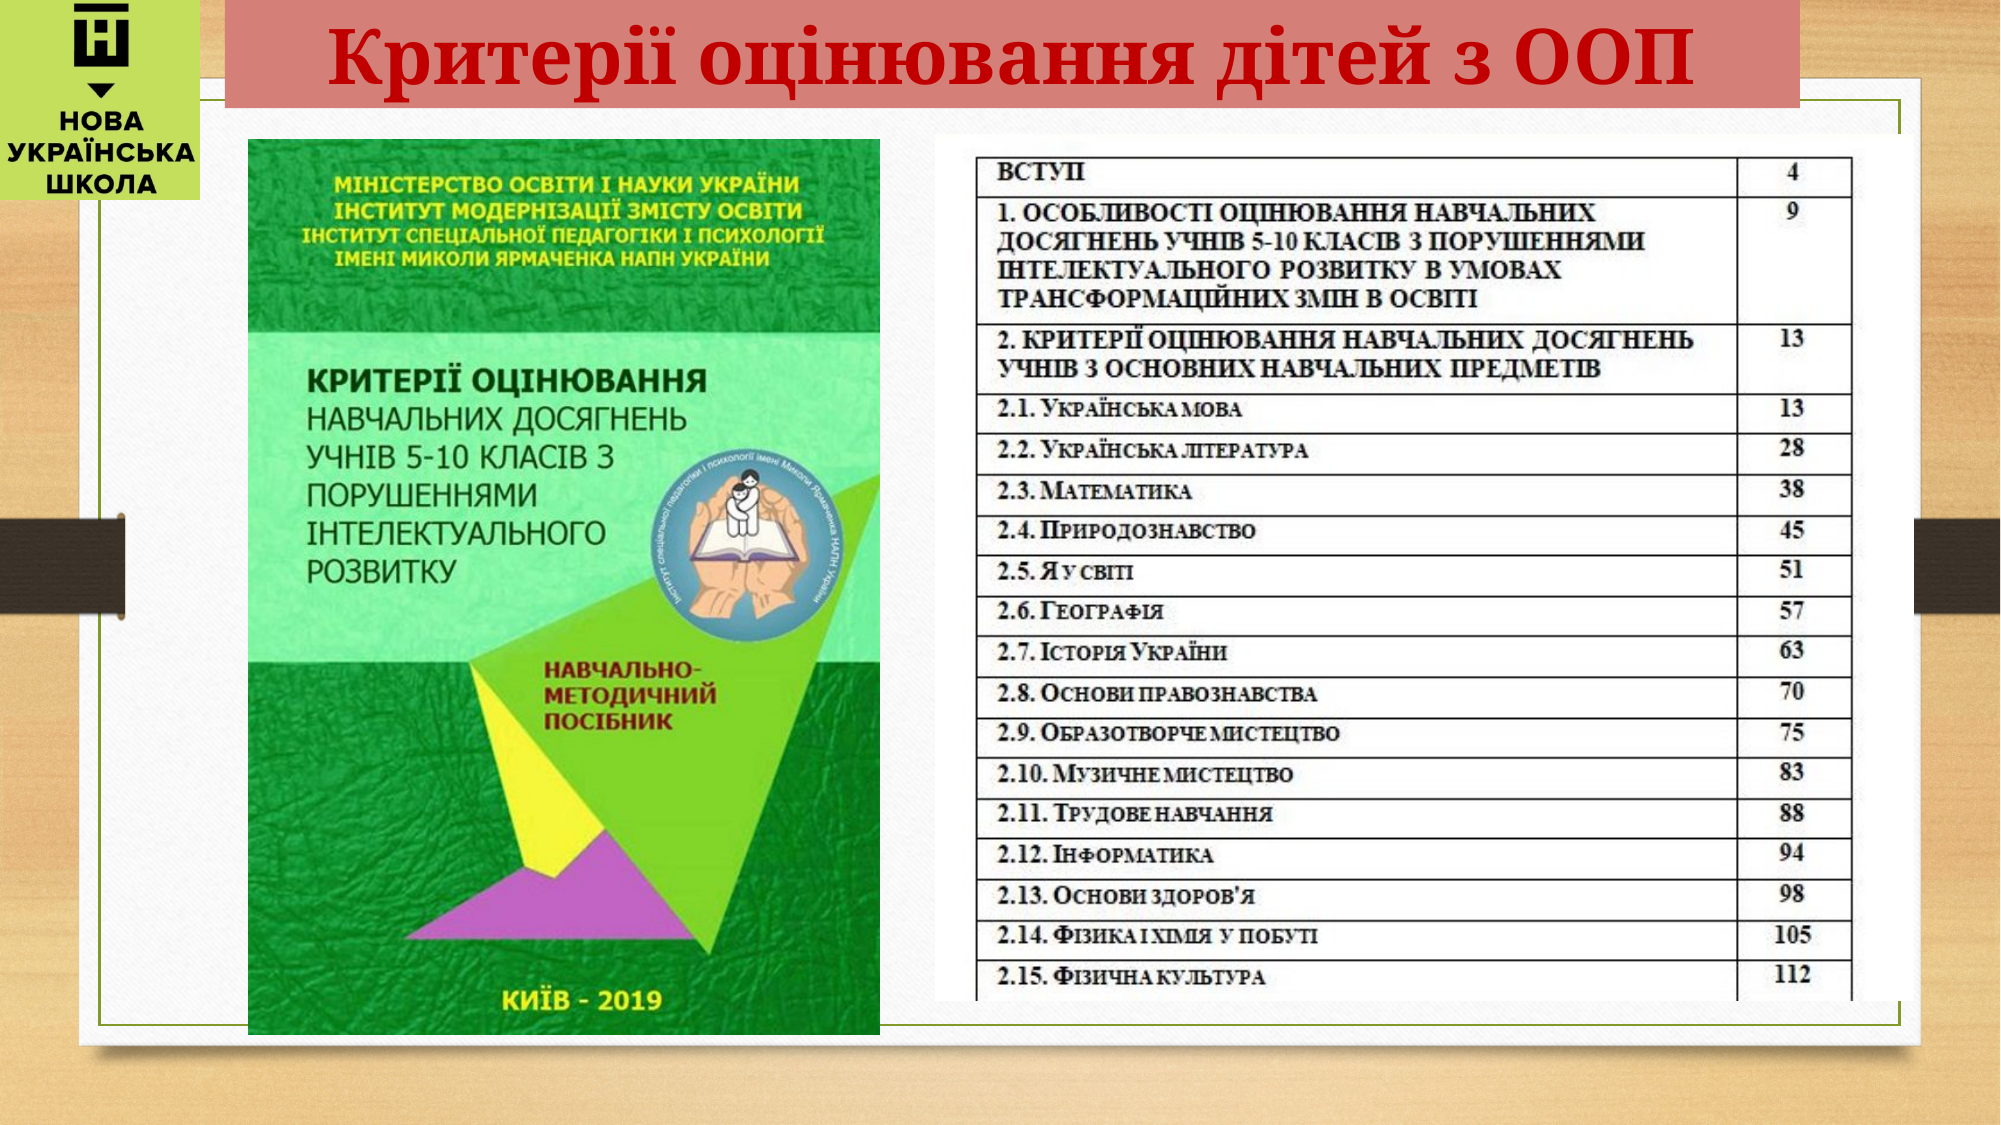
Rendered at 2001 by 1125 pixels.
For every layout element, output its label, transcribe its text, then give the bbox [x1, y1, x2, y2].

text_box Критерії оцінювання дітей з ООП [224, 0, 1800, 109]
picture [0, 0, 2001, 1125]
